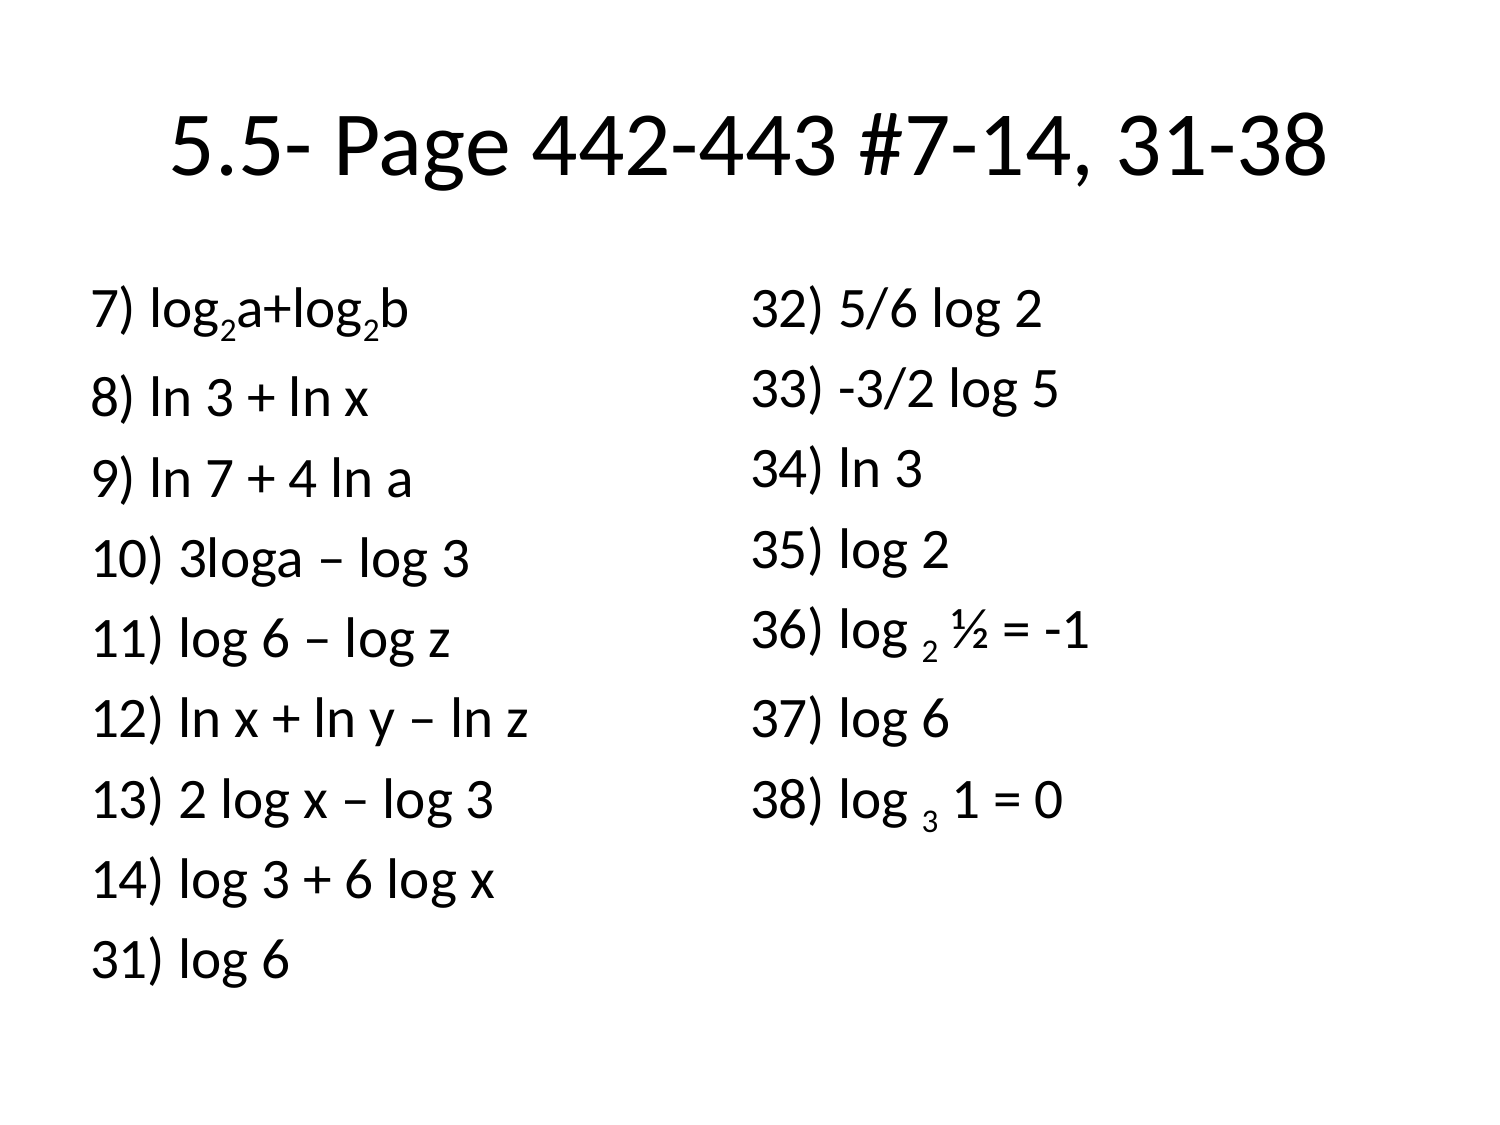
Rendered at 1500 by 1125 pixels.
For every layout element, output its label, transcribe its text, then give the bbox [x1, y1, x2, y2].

title 5.5- Page 442-443 #7-14, 31-38 [75, 45, 1425, 233]
list 7) log2a+log2b 8) ln 3 + ln x 9) ln 7 + 4 ln a 10) 3loga – log 3 11) log 6 – log z 12) ln x + ln y – ln z 13) 2 log x – log 3 14) log 3 + 6 log x 31) log 6 32) 5/6 log 2 33) -3/2 log 5 34) ln 3 35) log 2 36) log 2 ½ = -1 37) log 6 38) log 3 1 = 0 [75, 262, 1425, 1005]
